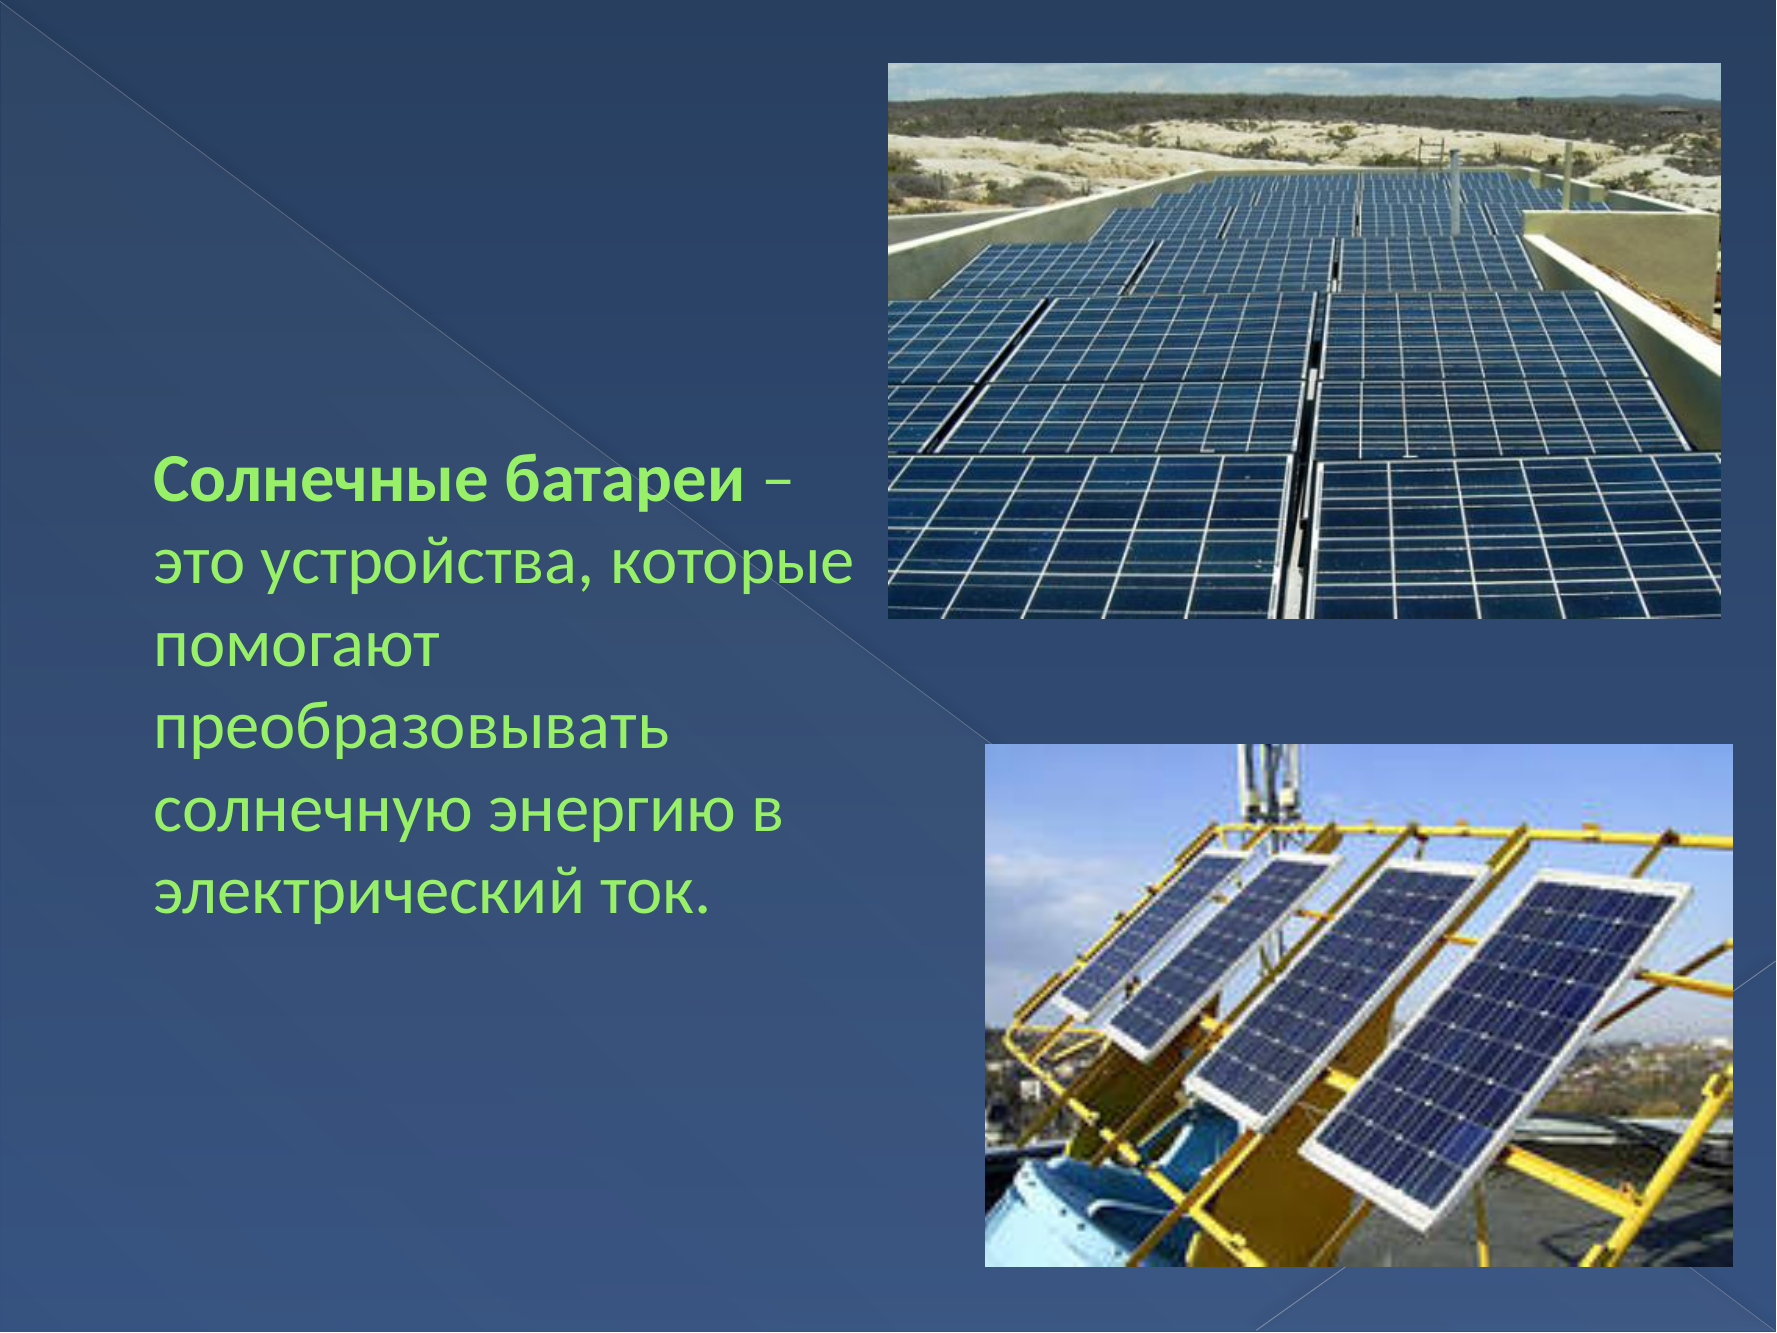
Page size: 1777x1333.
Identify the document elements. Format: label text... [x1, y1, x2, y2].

picture [887, 63, 1721, 619]
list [984, 744, 1733, 1267]
title Солнечные батареи – это устройства, которые помогают преобразовывать солнечную энергию в электрический ток. [41, 83, 902, 1277]
